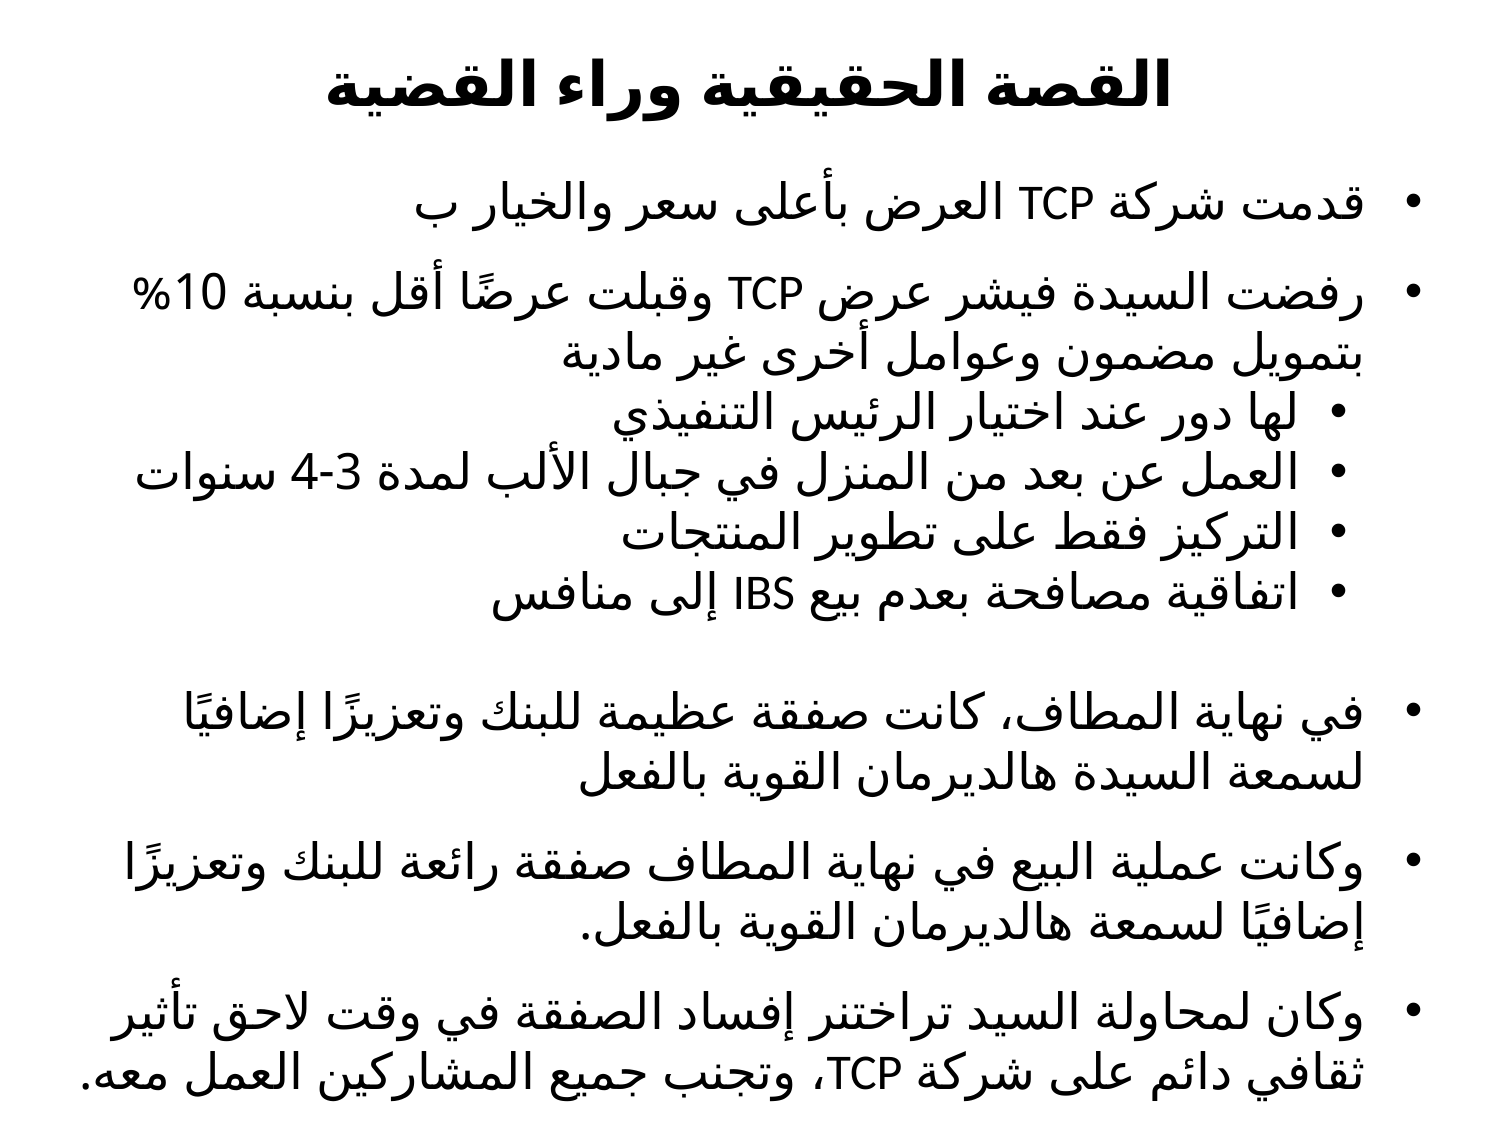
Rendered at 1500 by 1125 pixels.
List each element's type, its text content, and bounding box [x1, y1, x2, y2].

list قدمت شركة TCP العرض بأعلى سعر والخيار ب رفضت السيدة فيشر عرض TCP وقبلت عرضًا أقل بنسبة 10% بتمويل مضمون وعوامل أخرى غير مادية لها دور عند اختيار الرئيس التنفيذي العمل عن بعد من المنزل في جبال الألب لمدة 3-4 سنوات التركيز فقط على تطوير المنتجات اتفاقية مصافحة بعدم بيع IBS إلى منافس في نهاية المطاف، كانت صفقة عظيمة للبنك وتعزيزًا إضافيًا لسمعة السيدة هالديرمان القوية بالفعل وكانت عملية البيع في نهاية المطاف صفقة رائعة للبنك وتعزيزًا إضافيًا لسمعة هالديرمان القوية بالفعل. وكان لمحاولة السيد تراختنر إفساد الصفقة في وقت لاحق تأثير ثقافي دائم على شركة TCP، وتجنب جميع المشاركين العمل معه. [50, 162, 1438, 1088]
title القصة الحقيقية وراء القضية [75, 0, 1425, 162]
